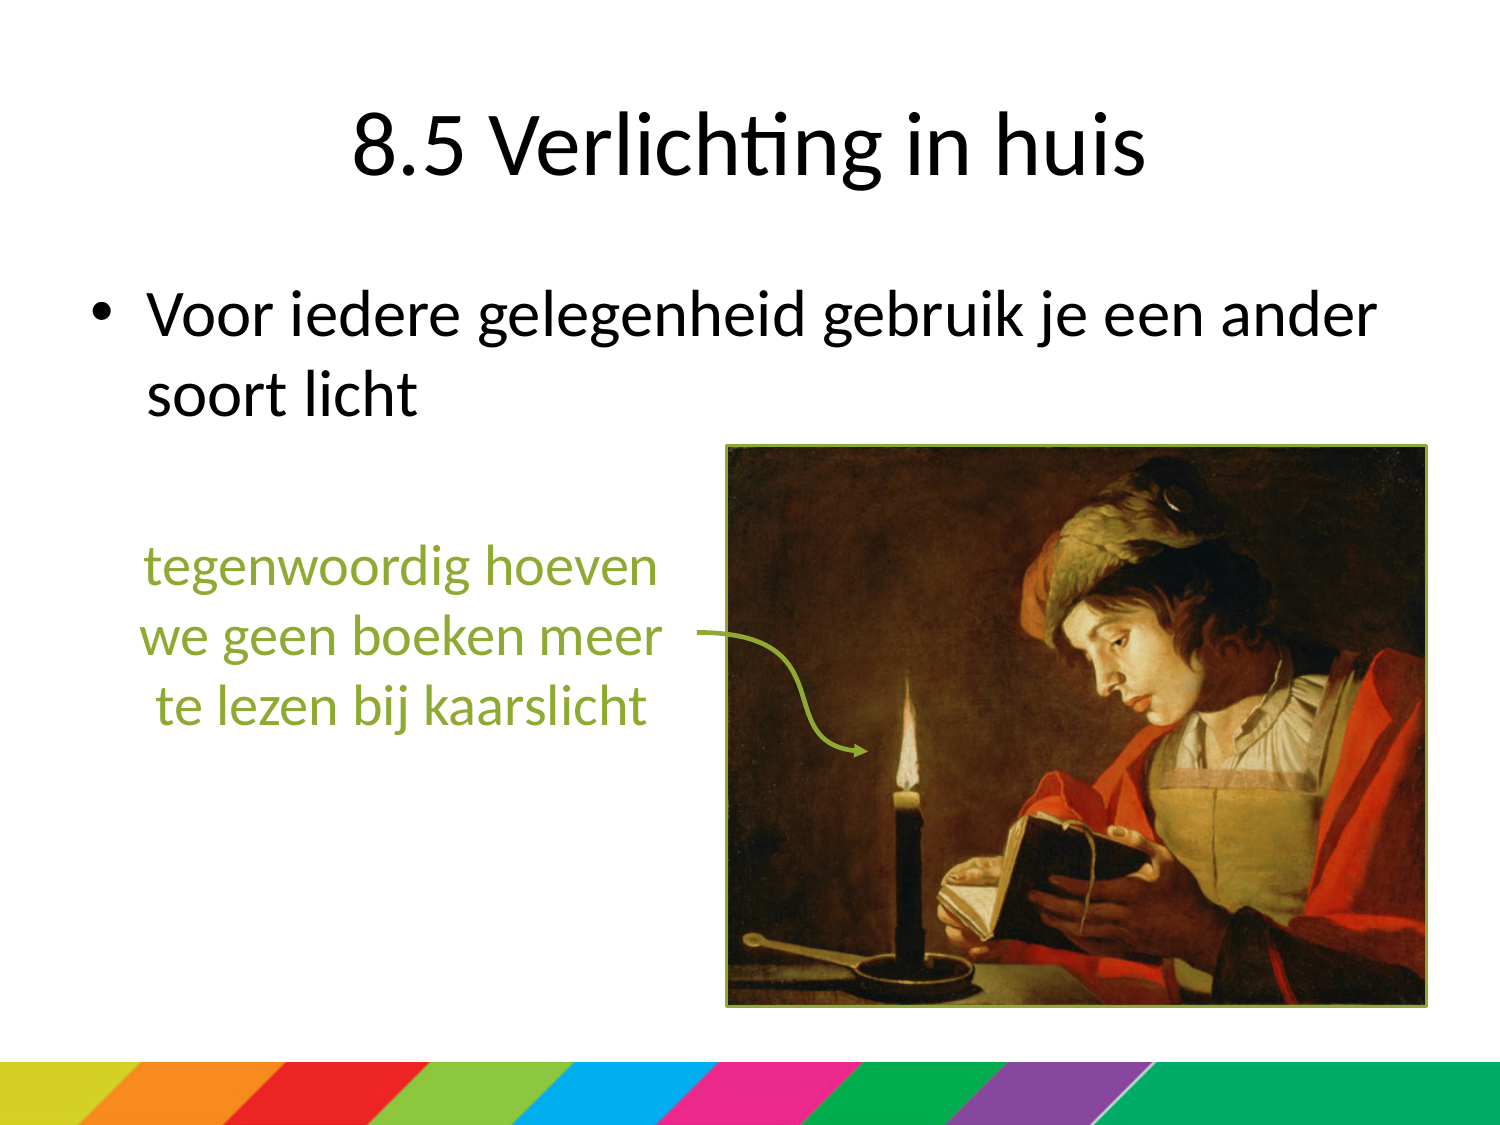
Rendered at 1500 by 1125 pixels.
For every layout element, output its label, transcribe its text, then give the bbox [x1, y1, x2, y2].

picture [727, 447, 1426, 1006]
picture [0, 1062, 574, 1125]
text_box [696, 633, 869, 752]
text_box tegenwoordig hoeven we geen boeken meer te lezen bij kaarslicht [106, 520, 697, 745]
title 8.5 Verlichting in huis [75, 45, 1425, 233]
picture [656, 1062, 1500, 1125]
list Voor iedere gelegenheid gebruik je een ander soort licht [75, 262, 1425, 1005]
